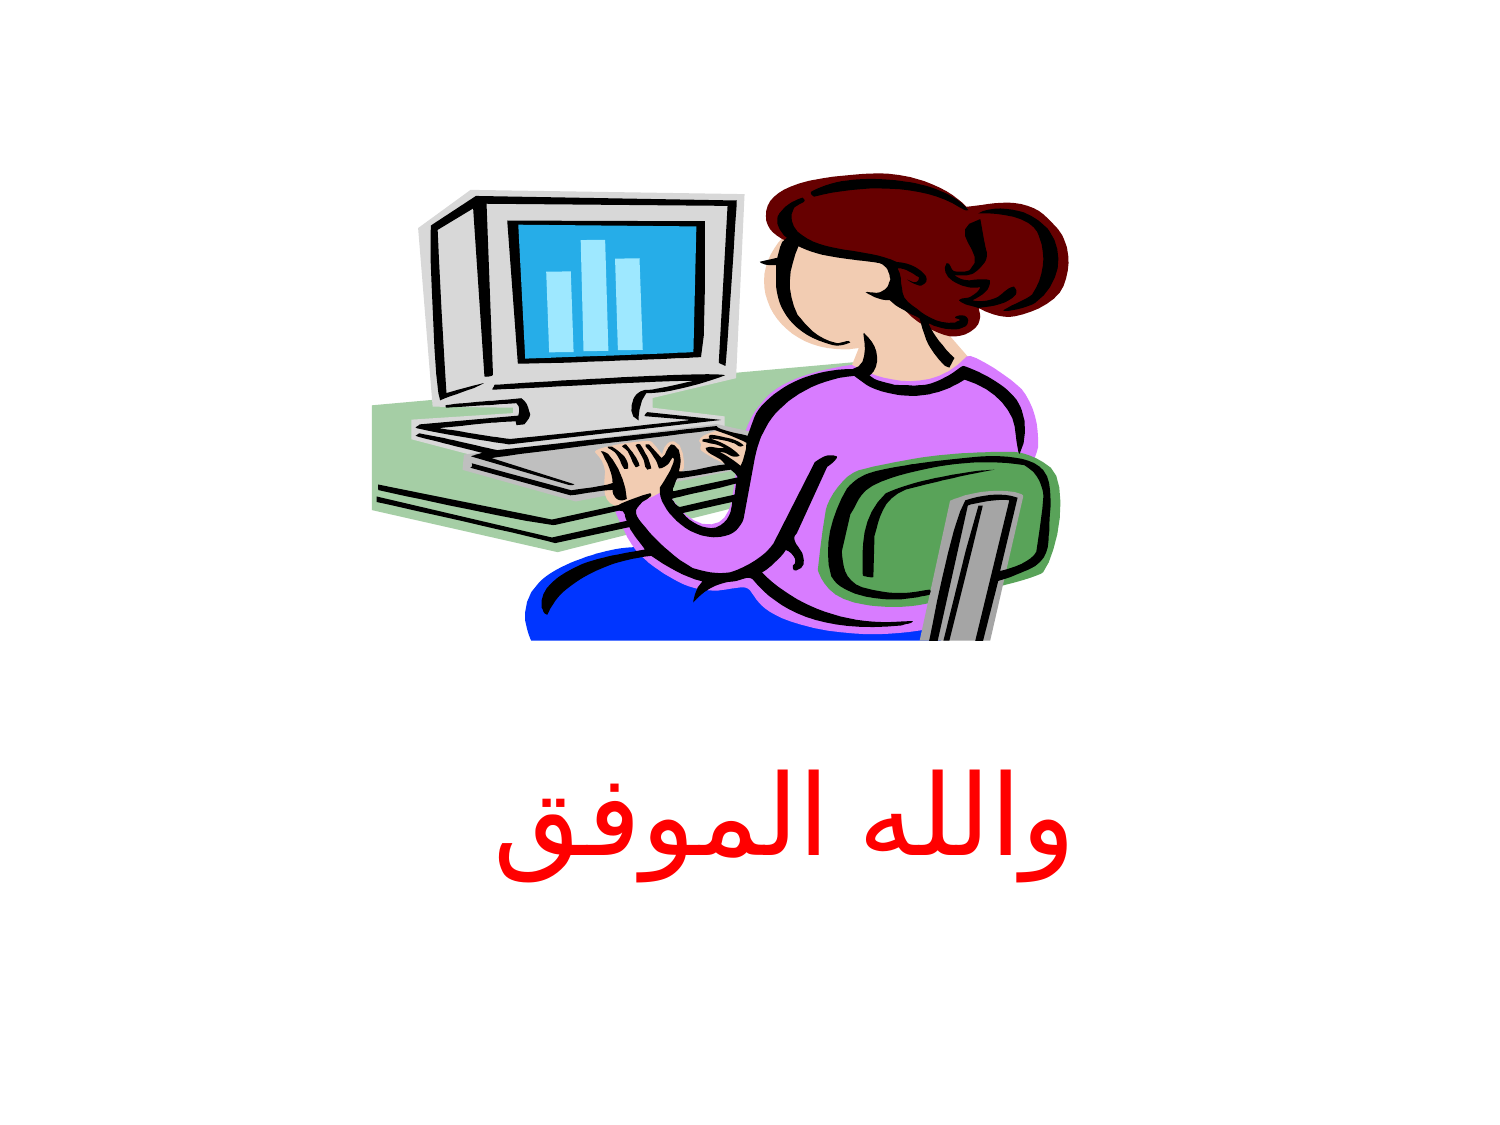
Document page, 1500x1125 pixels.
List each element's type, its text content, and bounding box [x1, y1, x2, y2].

picture [371, 172, 1070, 646]
title والله الموفق [147, 668, 1423, 953]
